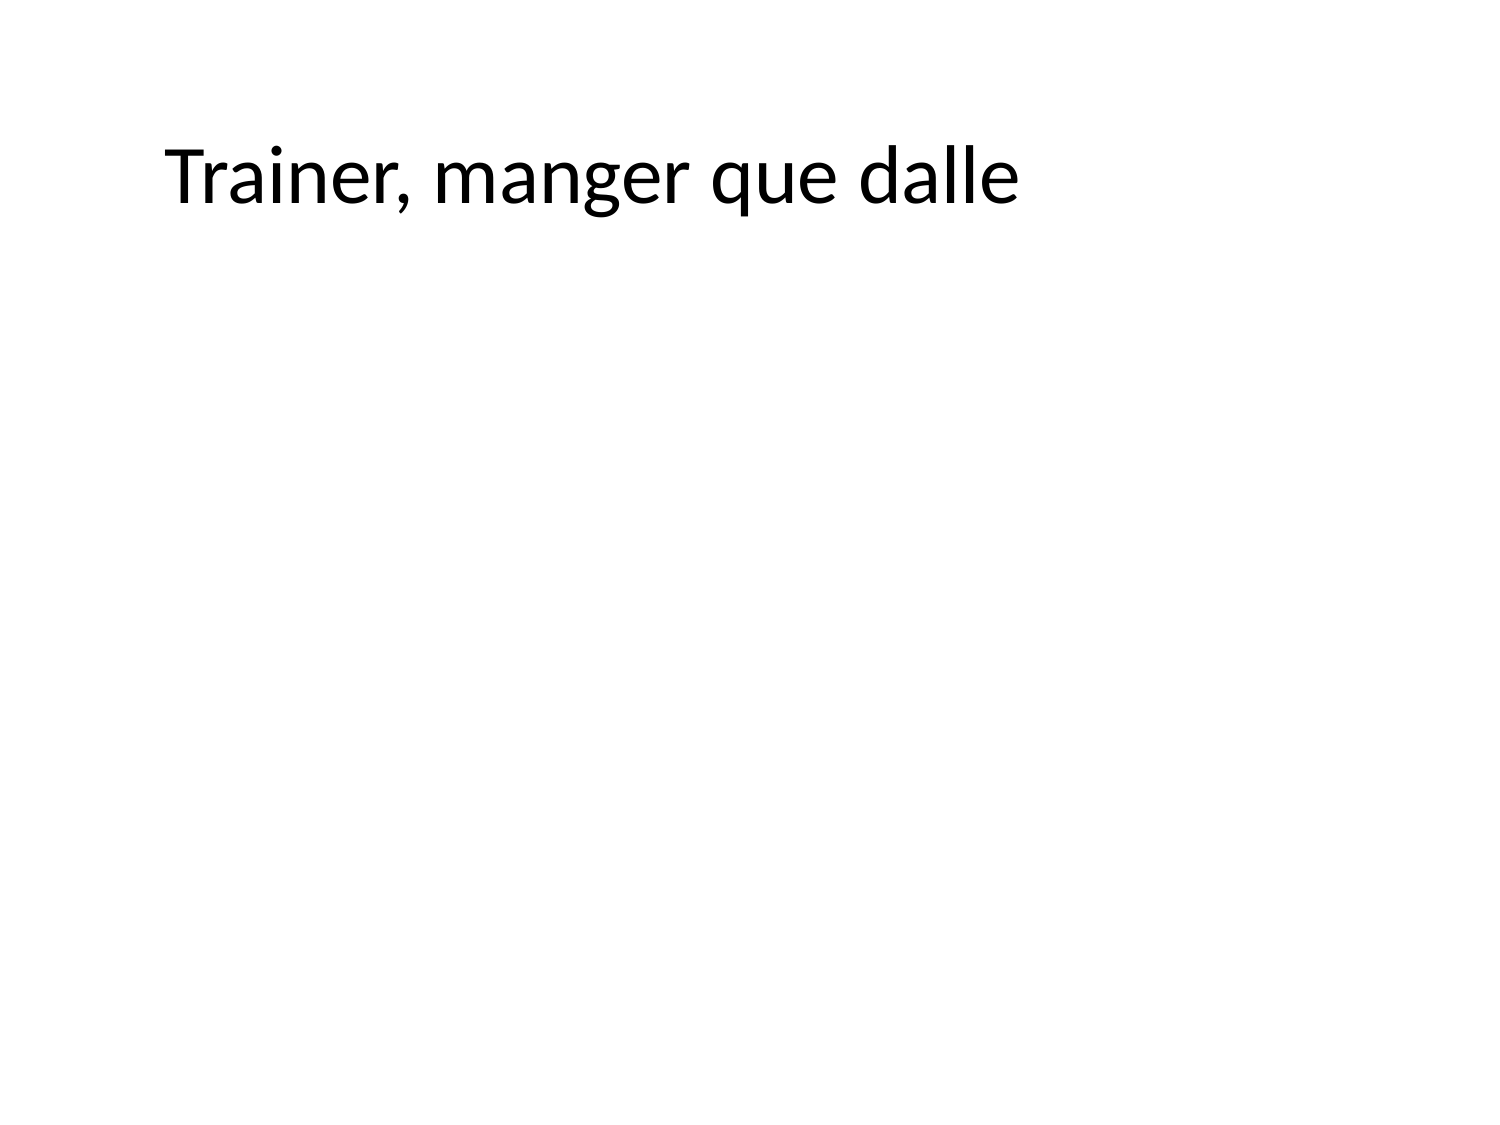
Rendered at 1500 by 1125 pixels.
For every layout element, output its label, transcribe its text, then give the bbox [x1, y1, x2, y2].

text_box Trainer, manger que dalle [149, 112, 1200, 328]
